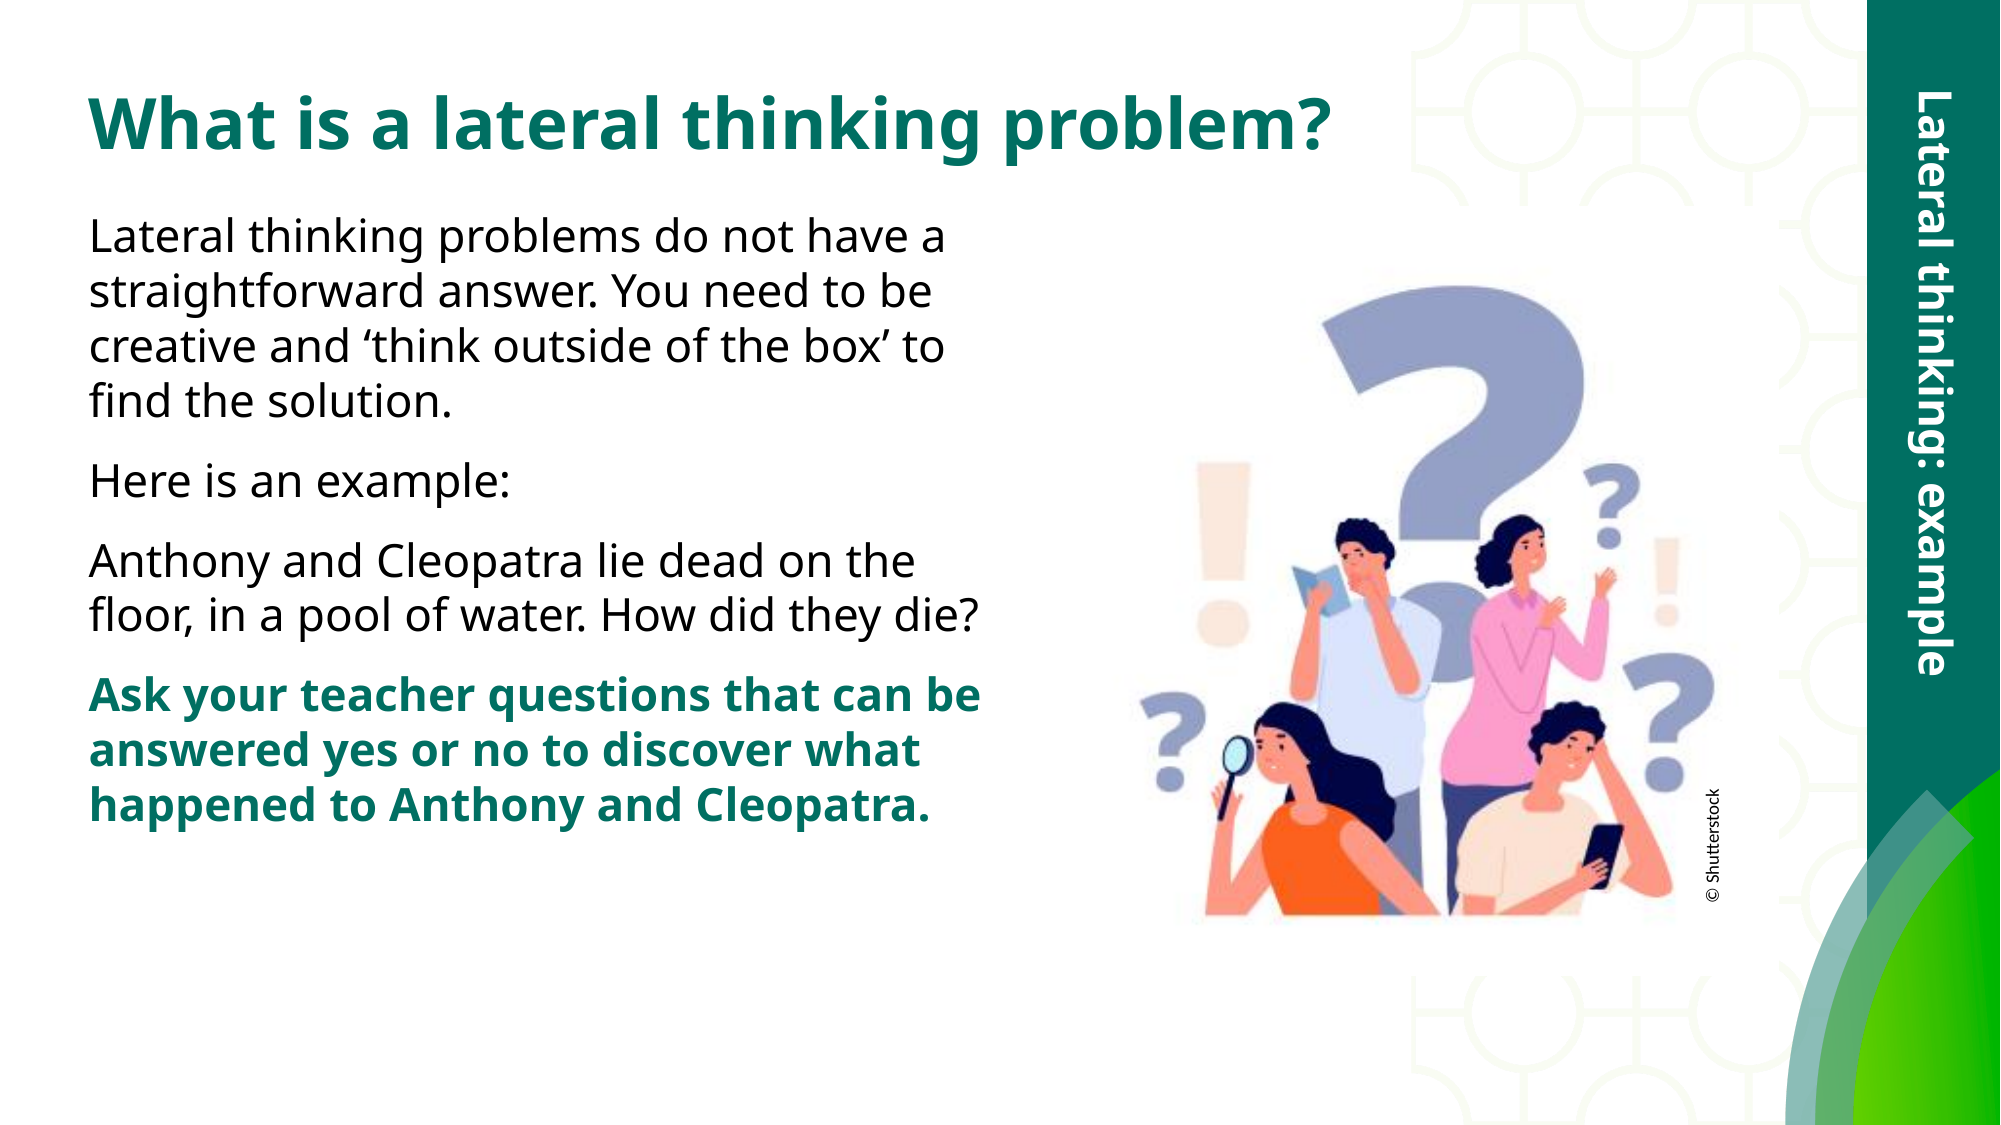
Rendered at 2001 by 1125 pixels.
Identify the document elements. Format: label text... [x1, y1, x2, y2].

title What is a lateral thinking problem? [88, 88, 1743, 161]
list Lateral thinking problems do not have a straightforward answer. You need to be creative and ‘think outside of the box’ to find the solution. Here is an example: Anthony and Cleopatra lie dead on the floor, in a pool of water. How did they die? Ask your teacher questions that can be answered yes or no to discover what happened to Anthony and Cleopatra. [88, 206, 1019, 1034]
picture [1083, 0, 2001, 1125]
text_box Lateral thinking: example [1867, 88, 2000, 768]
